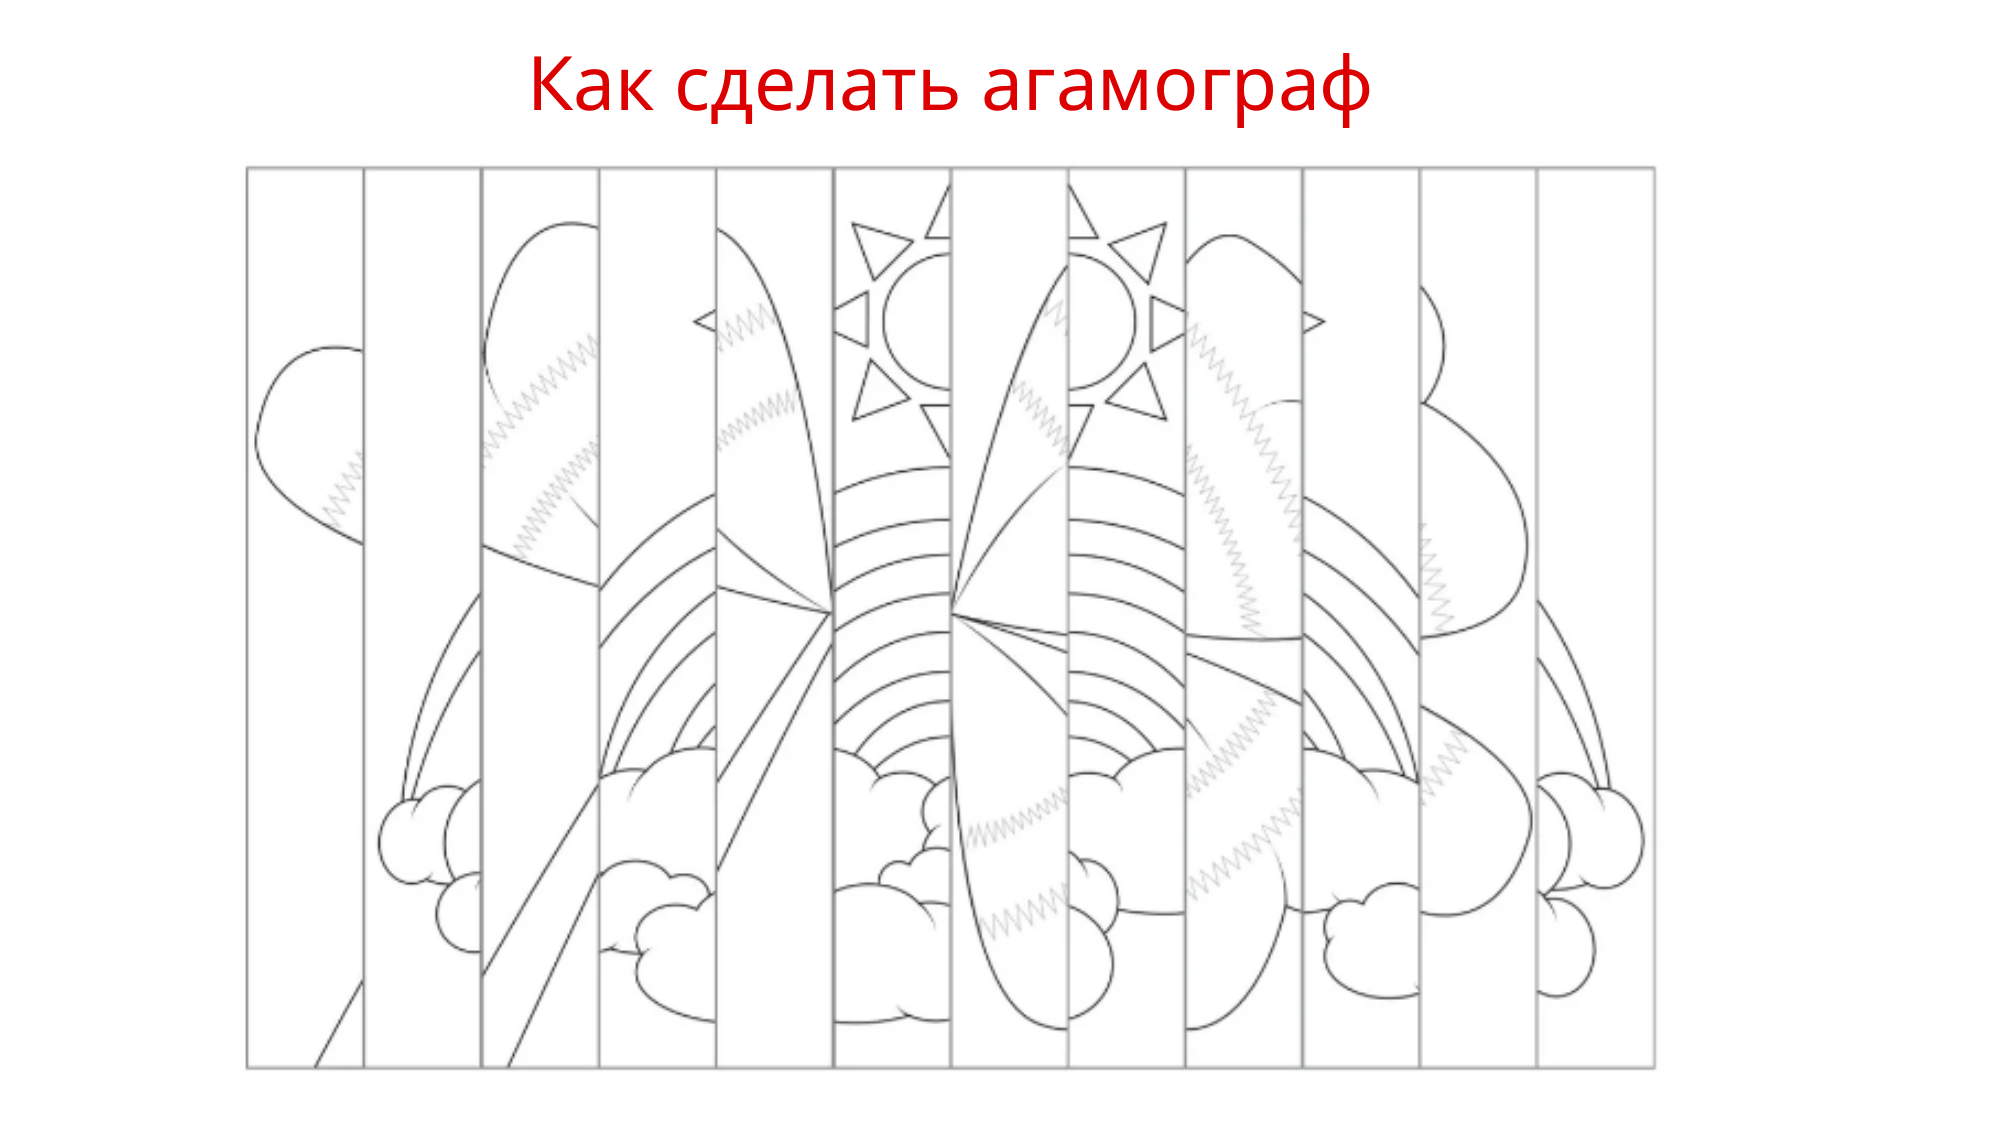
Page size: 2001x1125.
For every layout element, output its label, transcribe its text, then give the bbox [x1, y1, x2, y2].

text_box Как сделать агамограф [512, 28, 1390, 114]
picture [209, 114, 1694, 1099]
